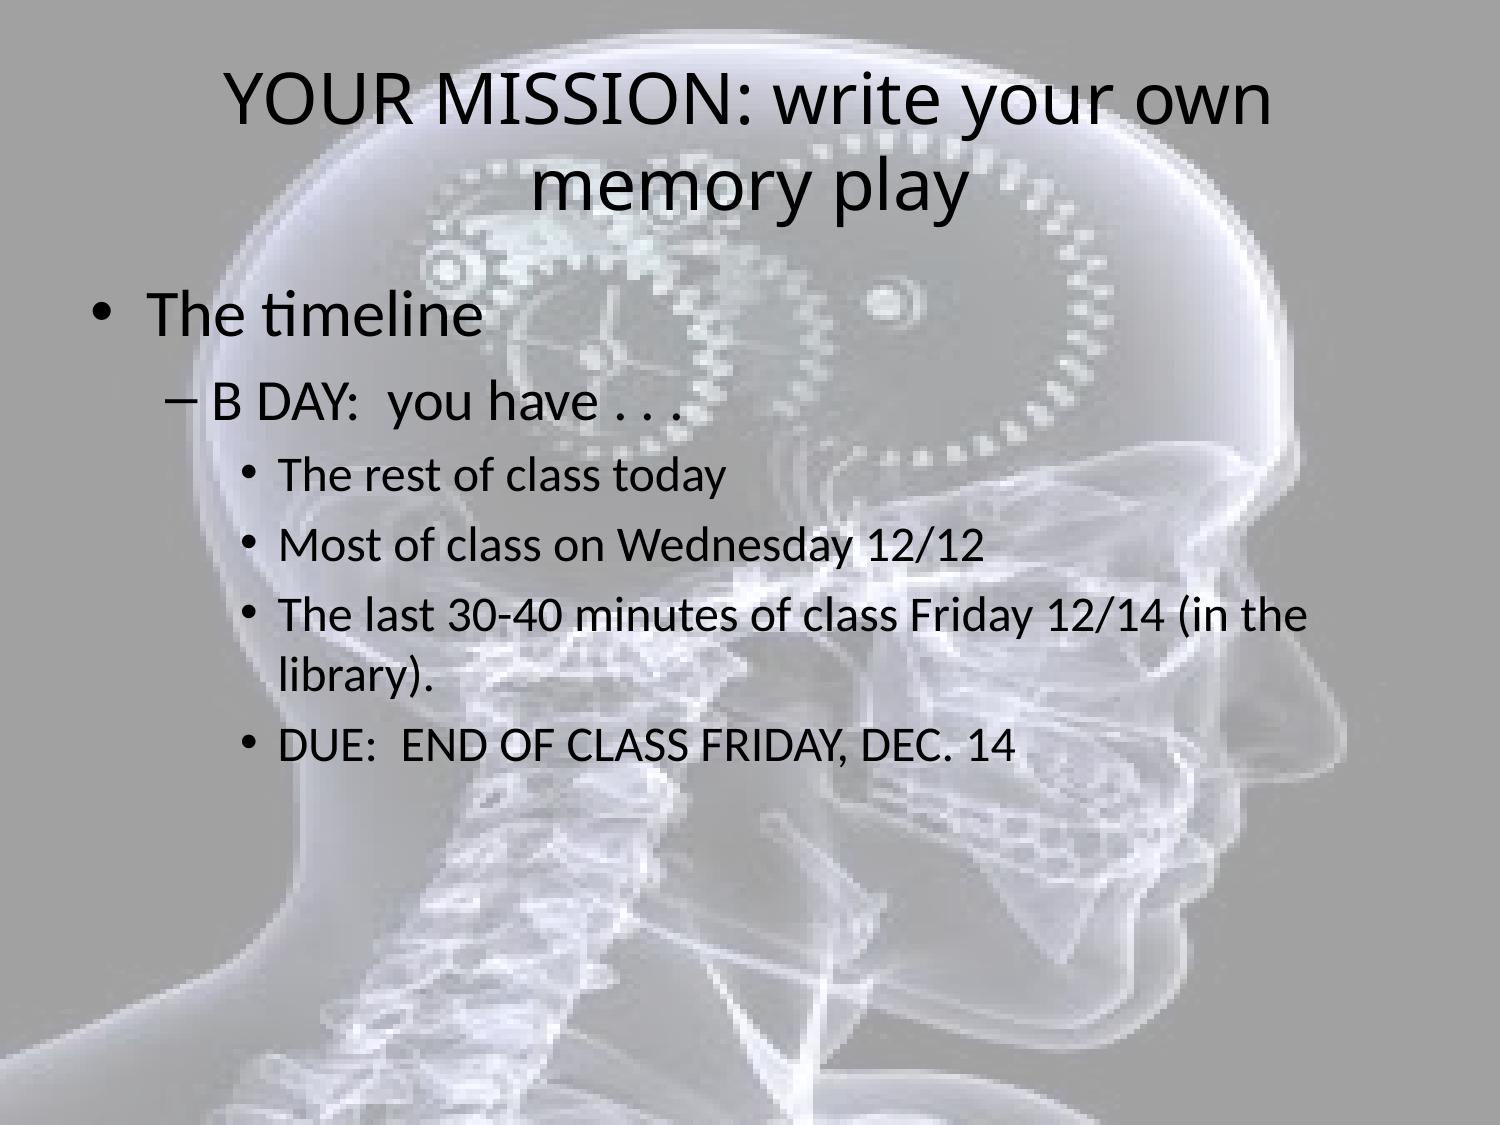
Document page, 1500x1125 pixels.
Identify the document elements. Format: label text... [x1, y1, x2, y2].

title YOUR MISSION: write your own memory play [75, 45, 1425, 233]
list The timeline B DAY: you have . . . The rest of class today Most of class on Wednesday 12/12 The last 30-40 minutes of class Friday 12/14 (in the library). DUE: END OF CLASS FRIDAY, DEC. 14 [75, 262, 1425, 1005]
